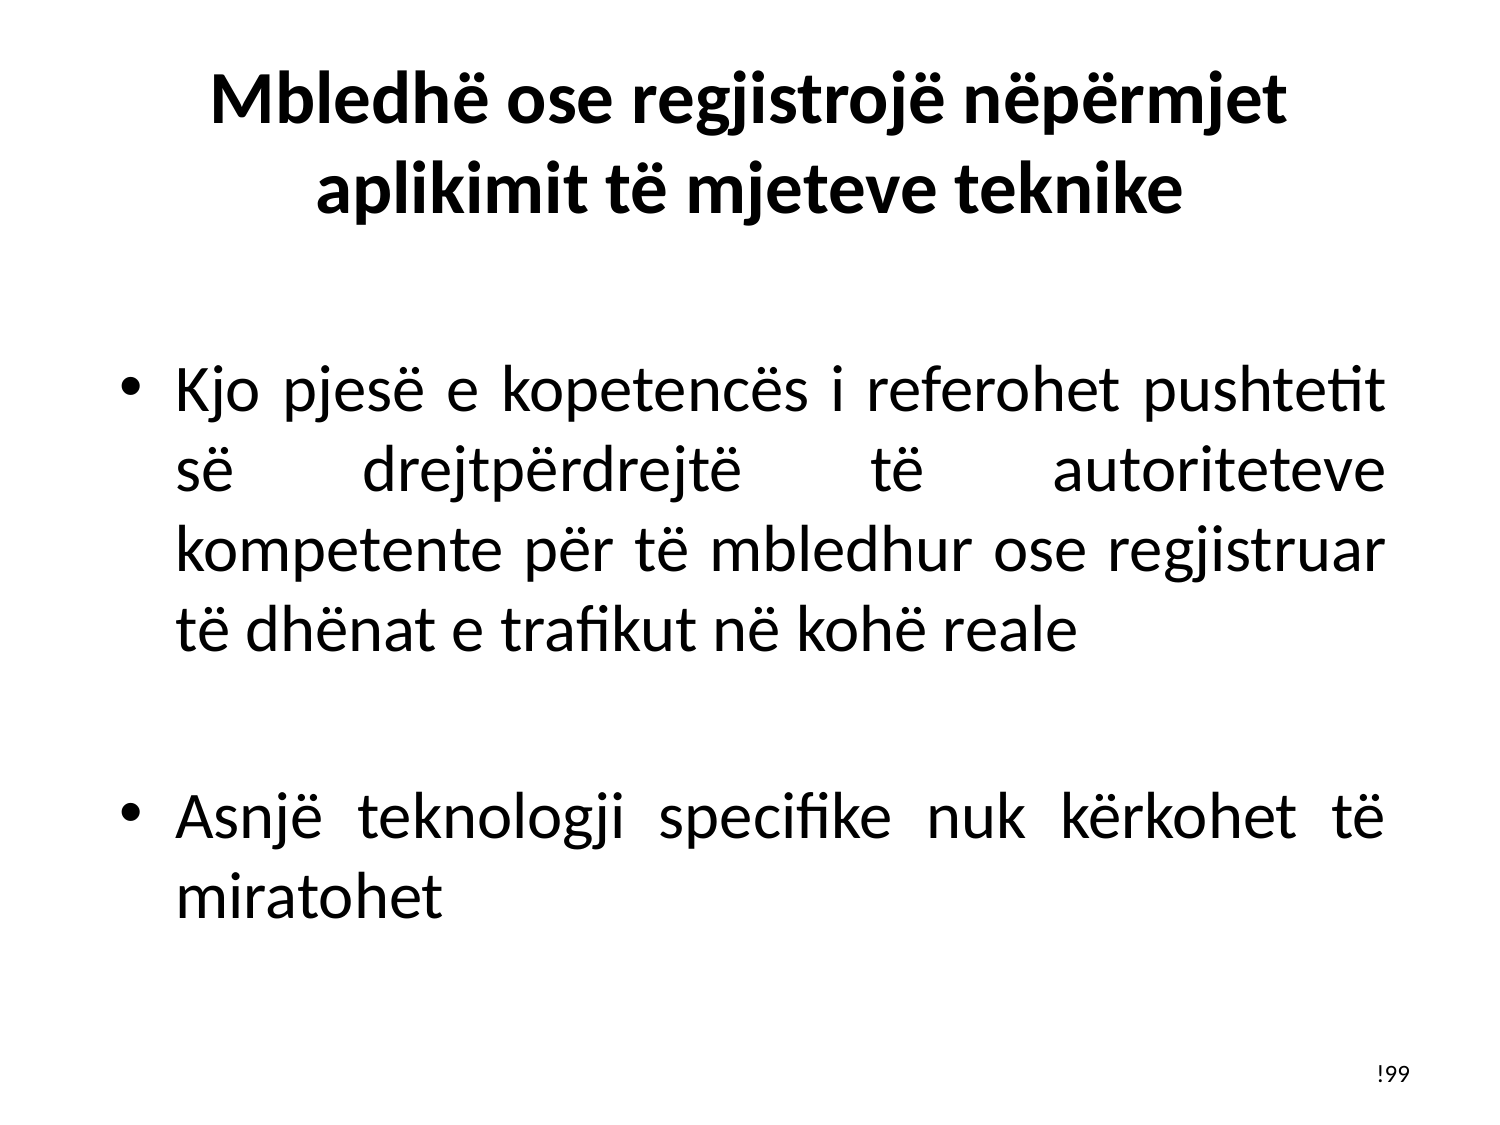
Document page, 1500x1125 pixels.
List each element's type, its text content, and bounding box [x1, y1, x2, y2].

list Kjo pjesë e kopetencës i referohet pushtetit së drejtpërdrejtë të autoriteteve kompetente për të mbledhur ose regjistruar të dhënat e trafikut në kohë reale Asnjë teknologji specifike nuk kërkohet të miratohet [103, 337, 1403, 988]
slide_number !99 [1074, 1042, 1425, 1103]
title Mbledhë ose regjistrojë nëpërmjet aplikimit të mjeteve teknike [74, 44, 1426, 233]
